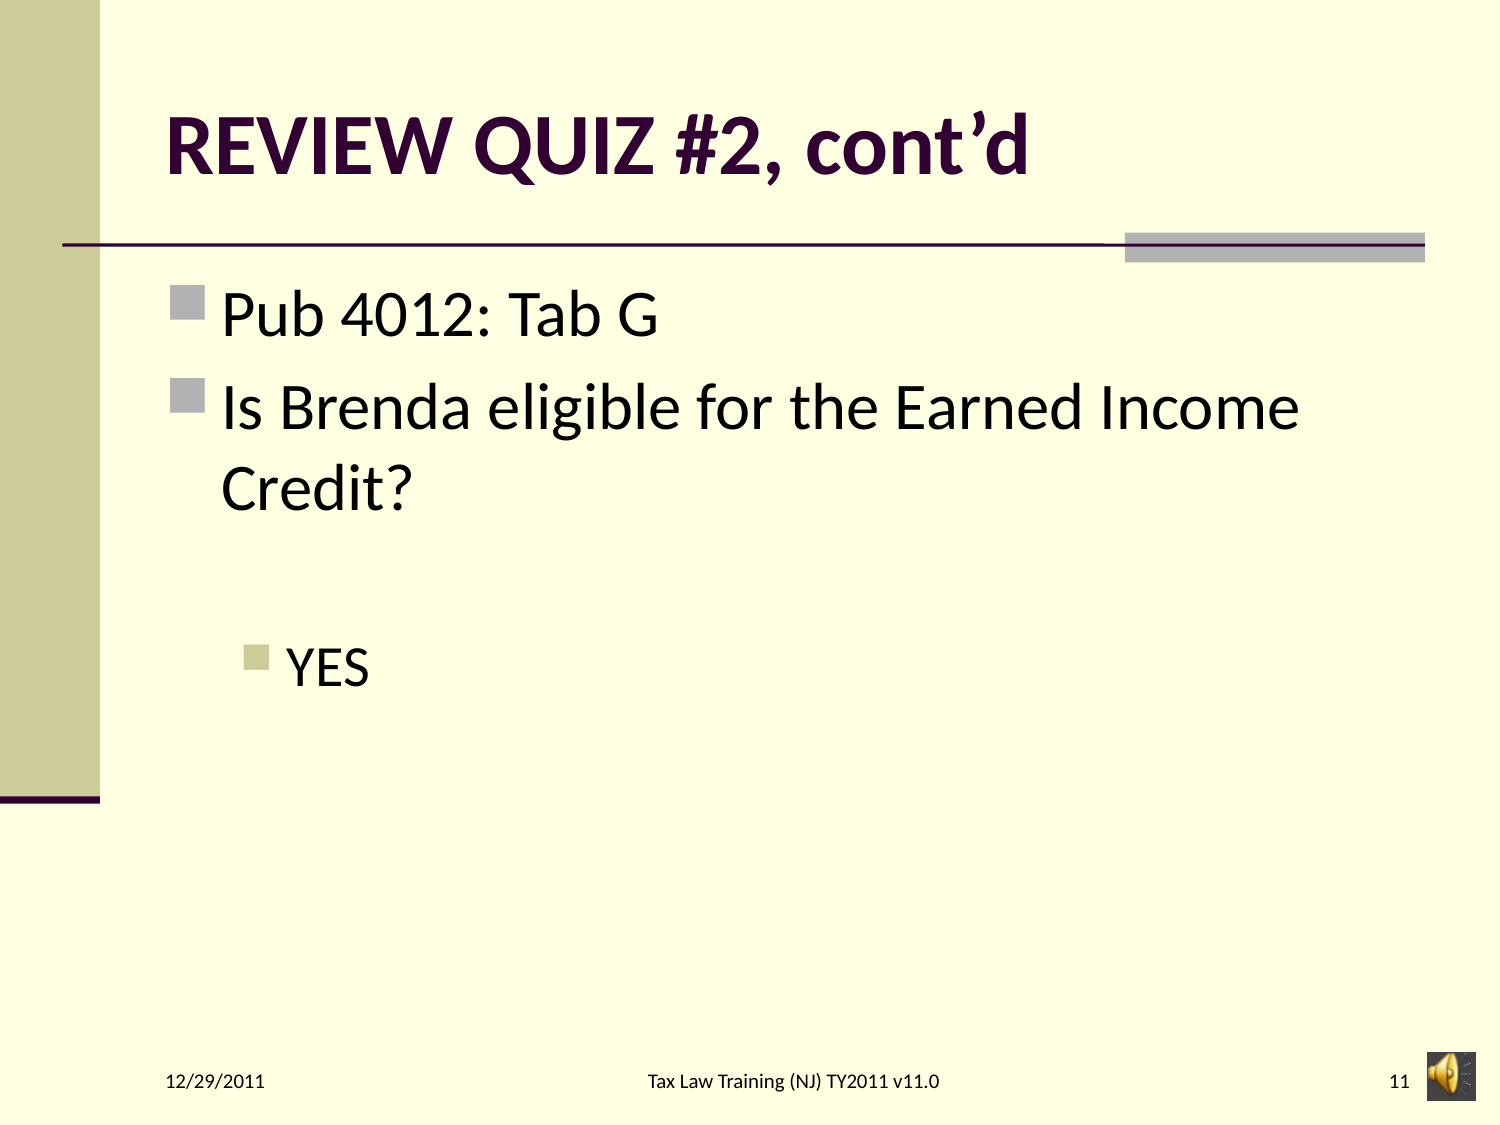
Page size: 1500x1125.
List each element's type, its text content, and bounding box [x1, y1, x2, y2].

footer Tax Law Training (NJ) TY2011 v11.0 [549, 1049, 1038, 1101]
title REVIEW QUIZ #2, cont’d [150, 45, 1425, 234]
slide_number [149, 1050, 476, 1101]
picture [1426, 1051, 1477, 1102]
slide_number 11 [1112, 1049, 1426, 1101]
list Pub 4012: Tab G Is Brenda eligible for the Earned Income Credit? YES [150, 262, 1425, 1038]
